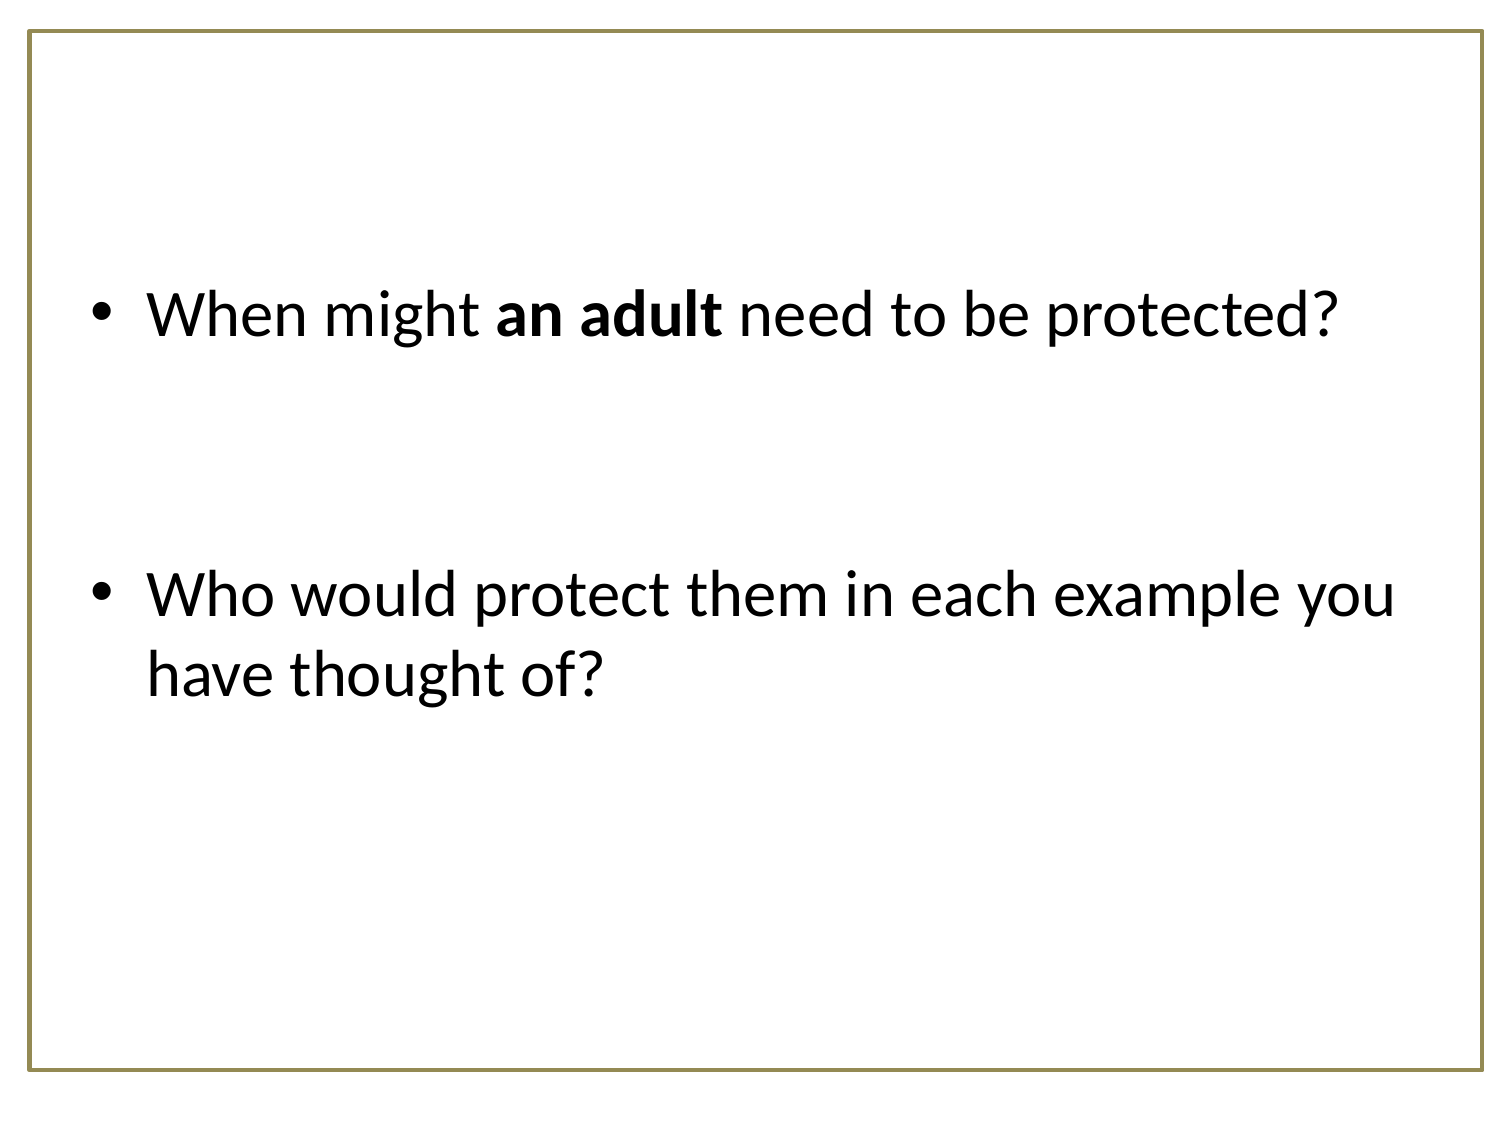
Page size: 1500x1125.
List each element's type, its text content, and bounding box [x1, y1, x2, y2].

text_box [27, 29, 1484, 1072]
list When might an adult need to be protected? Who would protect them in each example you have thought of? [75, 262, 1425, 1005]
